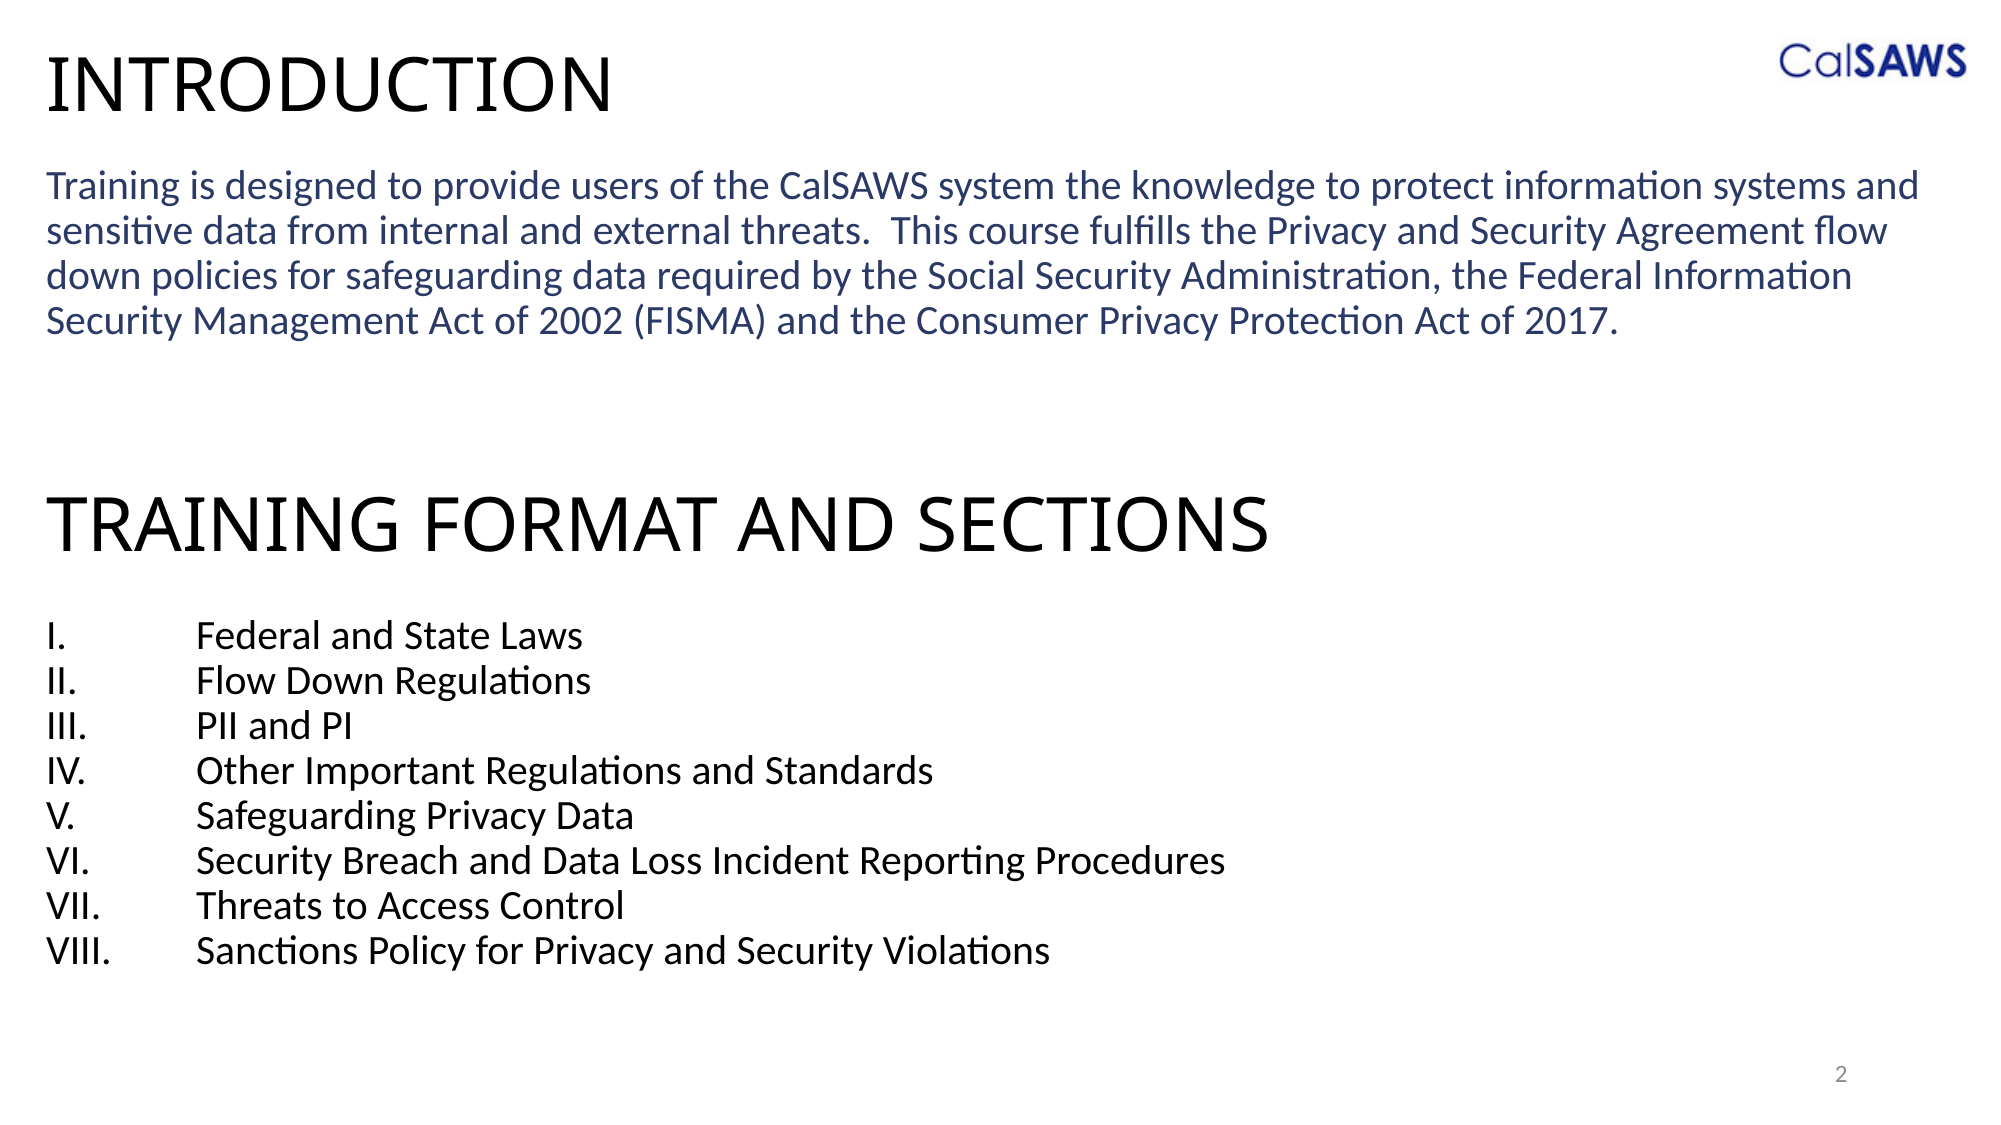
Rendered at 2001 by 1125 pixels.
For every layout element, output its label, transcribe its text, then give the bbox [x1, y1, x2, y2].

slide_number 2 [1412, 1042, 1863, 1103]
title INTRODUCTION Training is designed to provide users of the CalSAWS system the knowledge to protect information systems and sensitive data from internal and external threats. This course fulfills the Privacy and Security Agreement flow down policies for safeguarding data required by the Social Security Administration, the Federal Information Security Management Act of 2002 (FISMA) and the Consumer Privacy Protection Act of 2017. TRAINING FORMAT AND SECTIONS I. Federal and State Laws II. Flow Down Regulations III. PII and PI IV. Other Important Regulations and Standards V. Safeguarding Privacy Data VI. Security Breach and Data Loss Incident Reporting Procedures VII. Threats to Access Control VIII. Sanctions Policy for Privacy and Security Violations [31, 39, 1956, 1068]
picture [1779, 37, 1968, 83]
